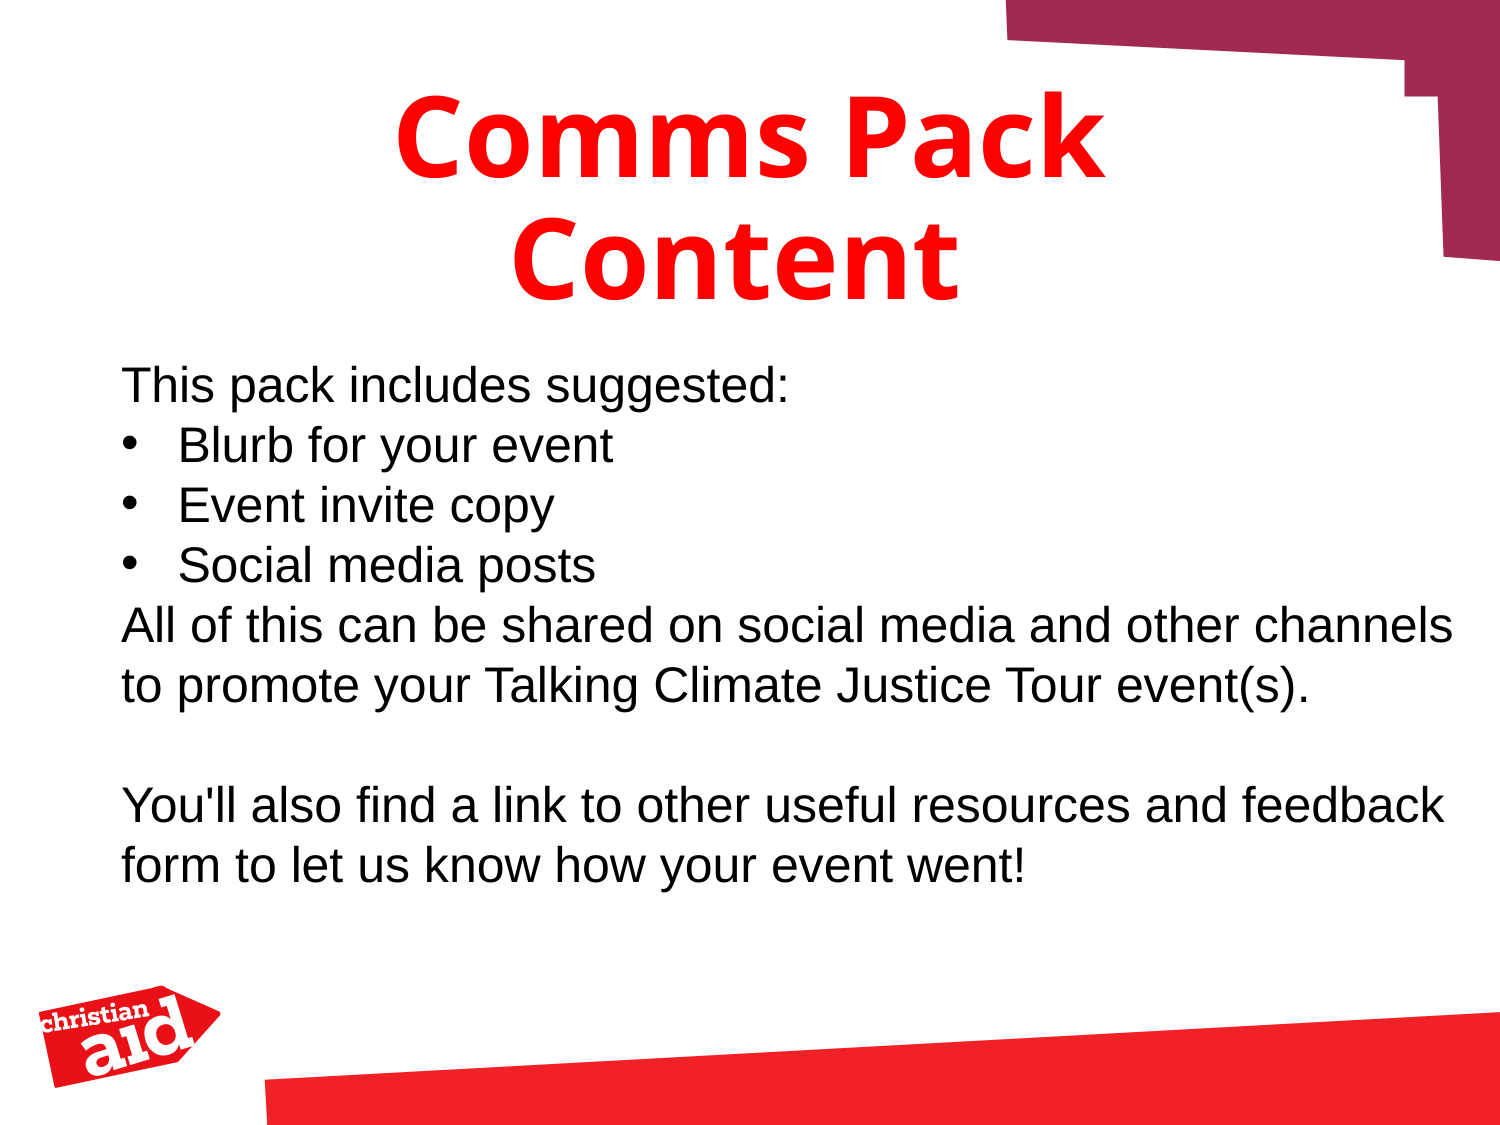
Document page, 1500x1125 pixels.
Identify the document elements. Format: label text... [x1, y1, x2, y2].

title Comms Pack Content [180, 125, 1320, 279]
picture [0, 0, 1500, 1125]
text_box This pack includes suggested: Blurb for your event Event invite copy Social media posts All of this can be shared on social media and other channels to promote your Talking Climate Justice Tour event(s). You'll also find a link to other useful resources and feedback form to let us know how your event went! [106, 345, 1481, 1021]
